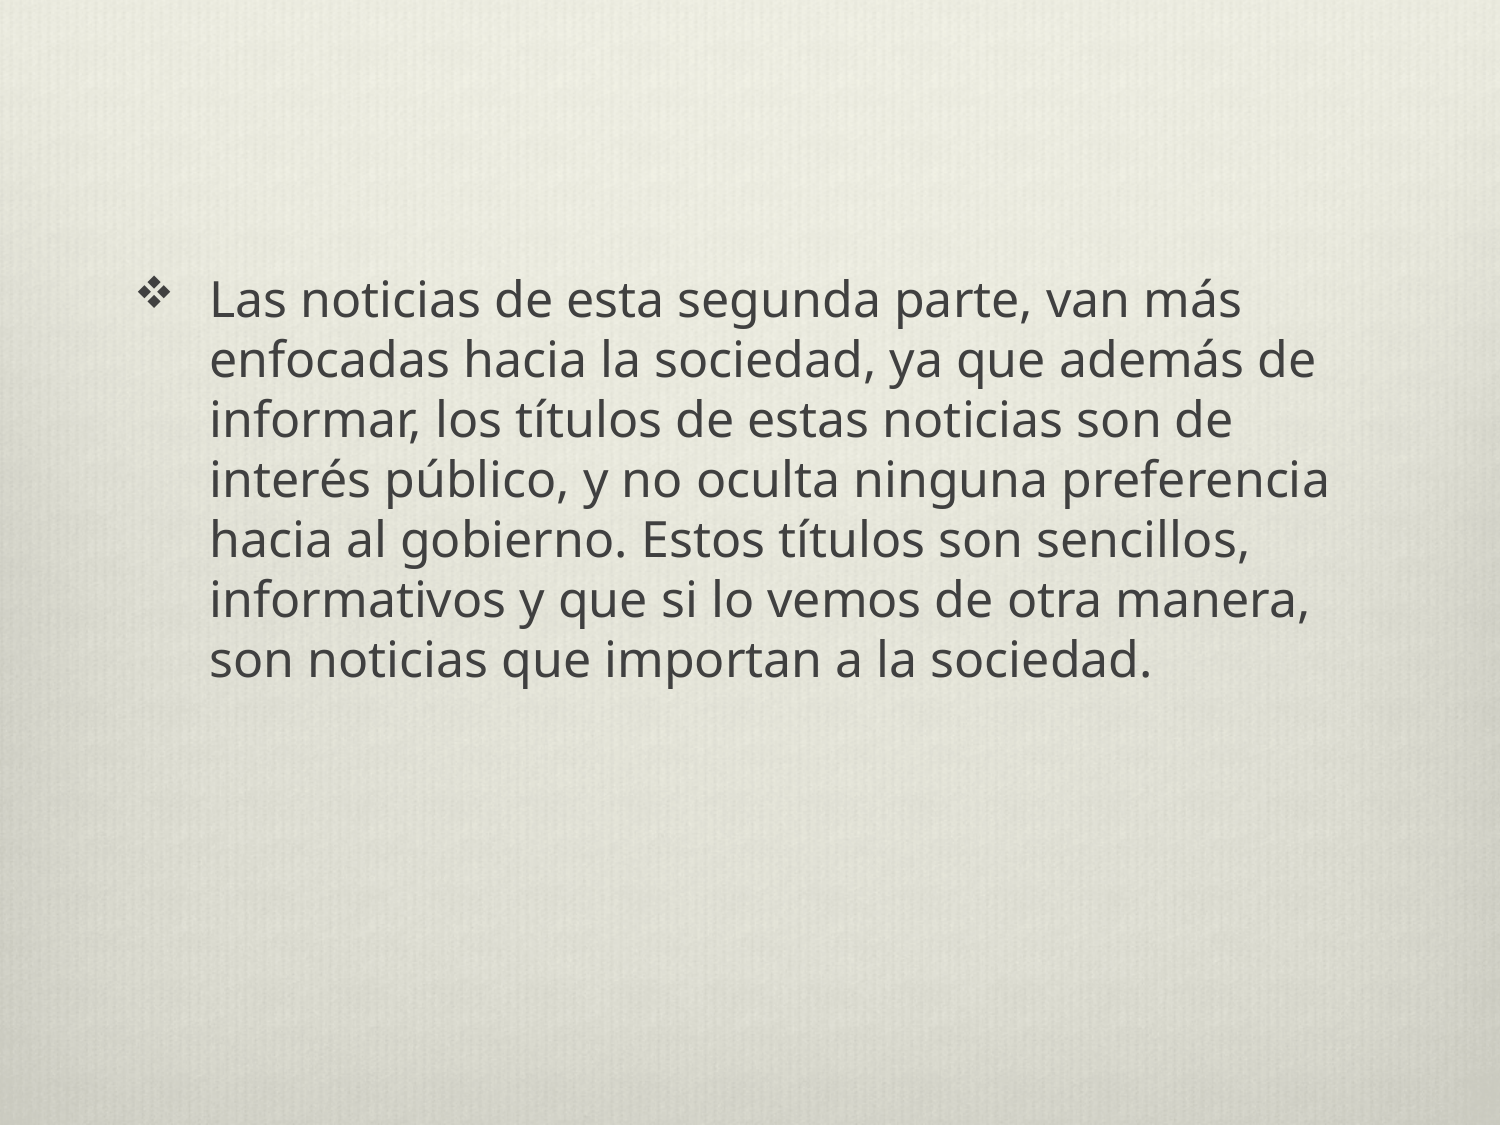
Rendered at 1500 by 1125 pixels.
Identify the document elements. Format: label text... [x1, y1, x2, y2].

list Las noticias de esta segunda parte, van más enfocadas hacia la sociedad, ya que además de informar, los títulos de estas noticias son de interés público, y no oculta ninguna preferencia hacia al gobierno. Estos títulos son sencillos, informativos y que si lo vemos de otra manera, son noticias que importan a la sociedad. [119, 260, 1381, 1011]
